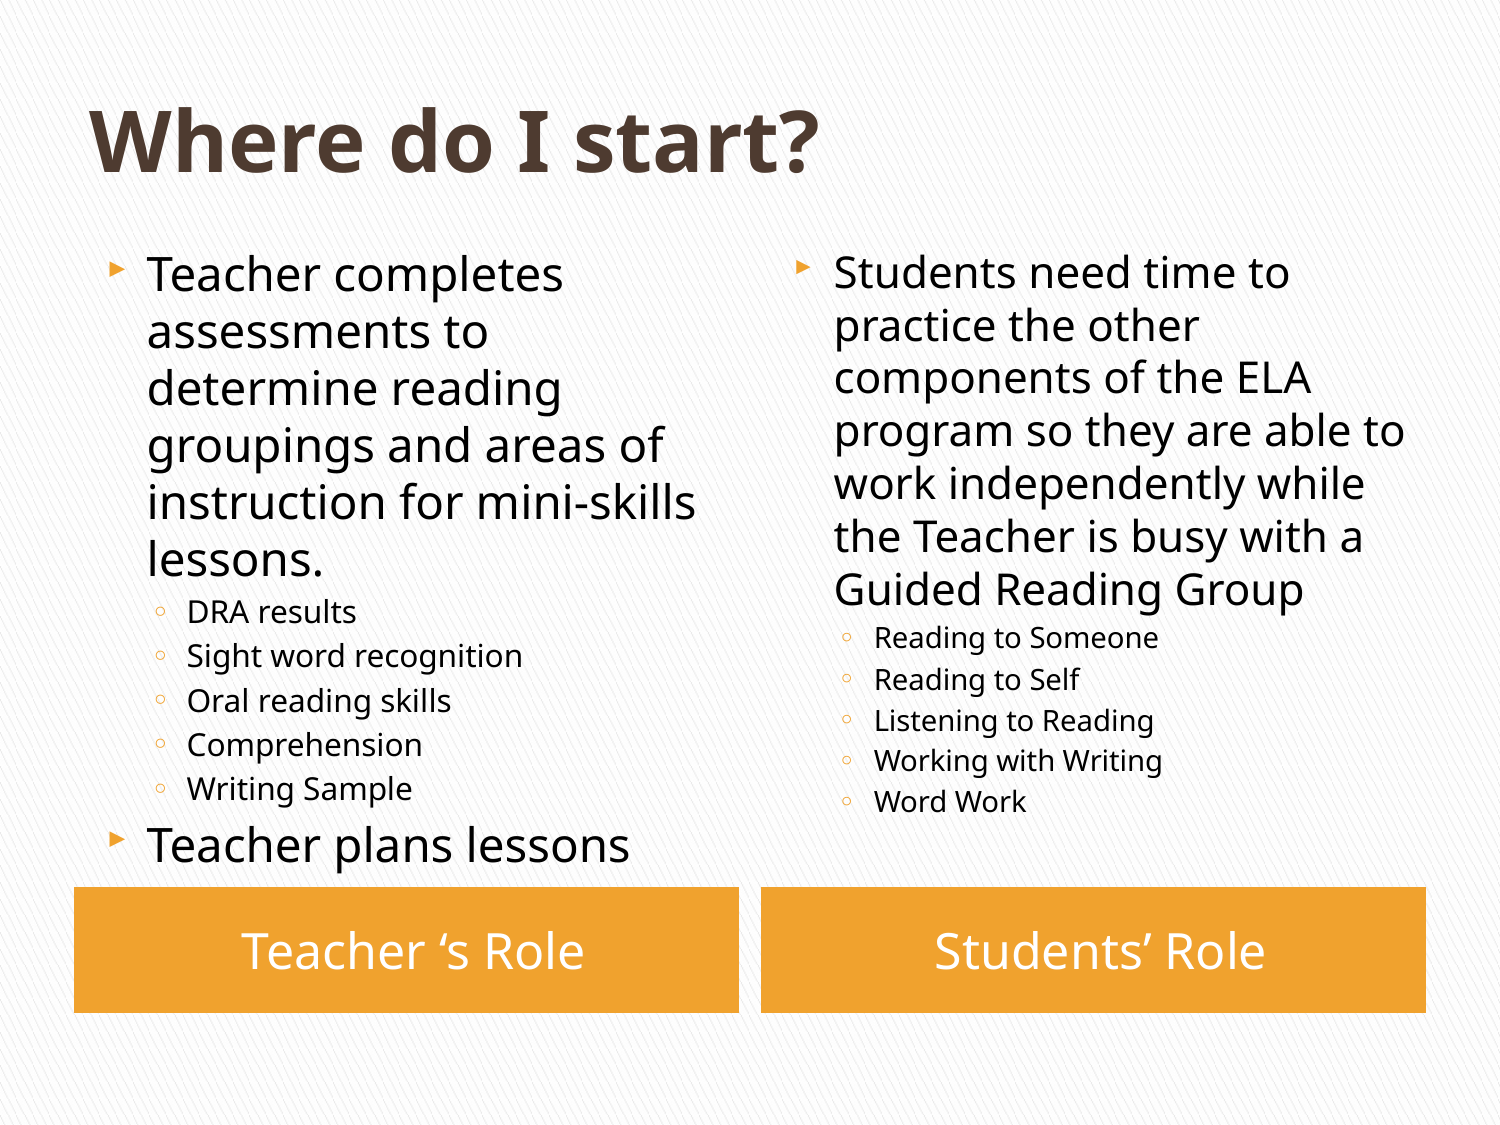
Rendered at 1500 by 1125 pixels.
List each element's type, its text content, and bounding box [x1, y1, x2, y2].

list Teacher ‘s Role [74, 887, 739, 1013]
list Students need time to practice the other components of the ELA program so they are able to work independently while the Teacher is busy with a Guided Reading Group Reading to Someone Reading to Self Listening to Reading Working with Writing Word Work [761, 236, 1425, 884]
list Students’ Role [761, 887, 1426, 1013]
title Where do I start? [75, 44, 1425, 233]
list Teacher completes assessments to determine reading groupings and areas of instruction for mini-skills lessons. DRA results Sight word recognition Oral reading skills Comprehension Writing Sample Teacher plans lessons [75, 236, 738, 884]
